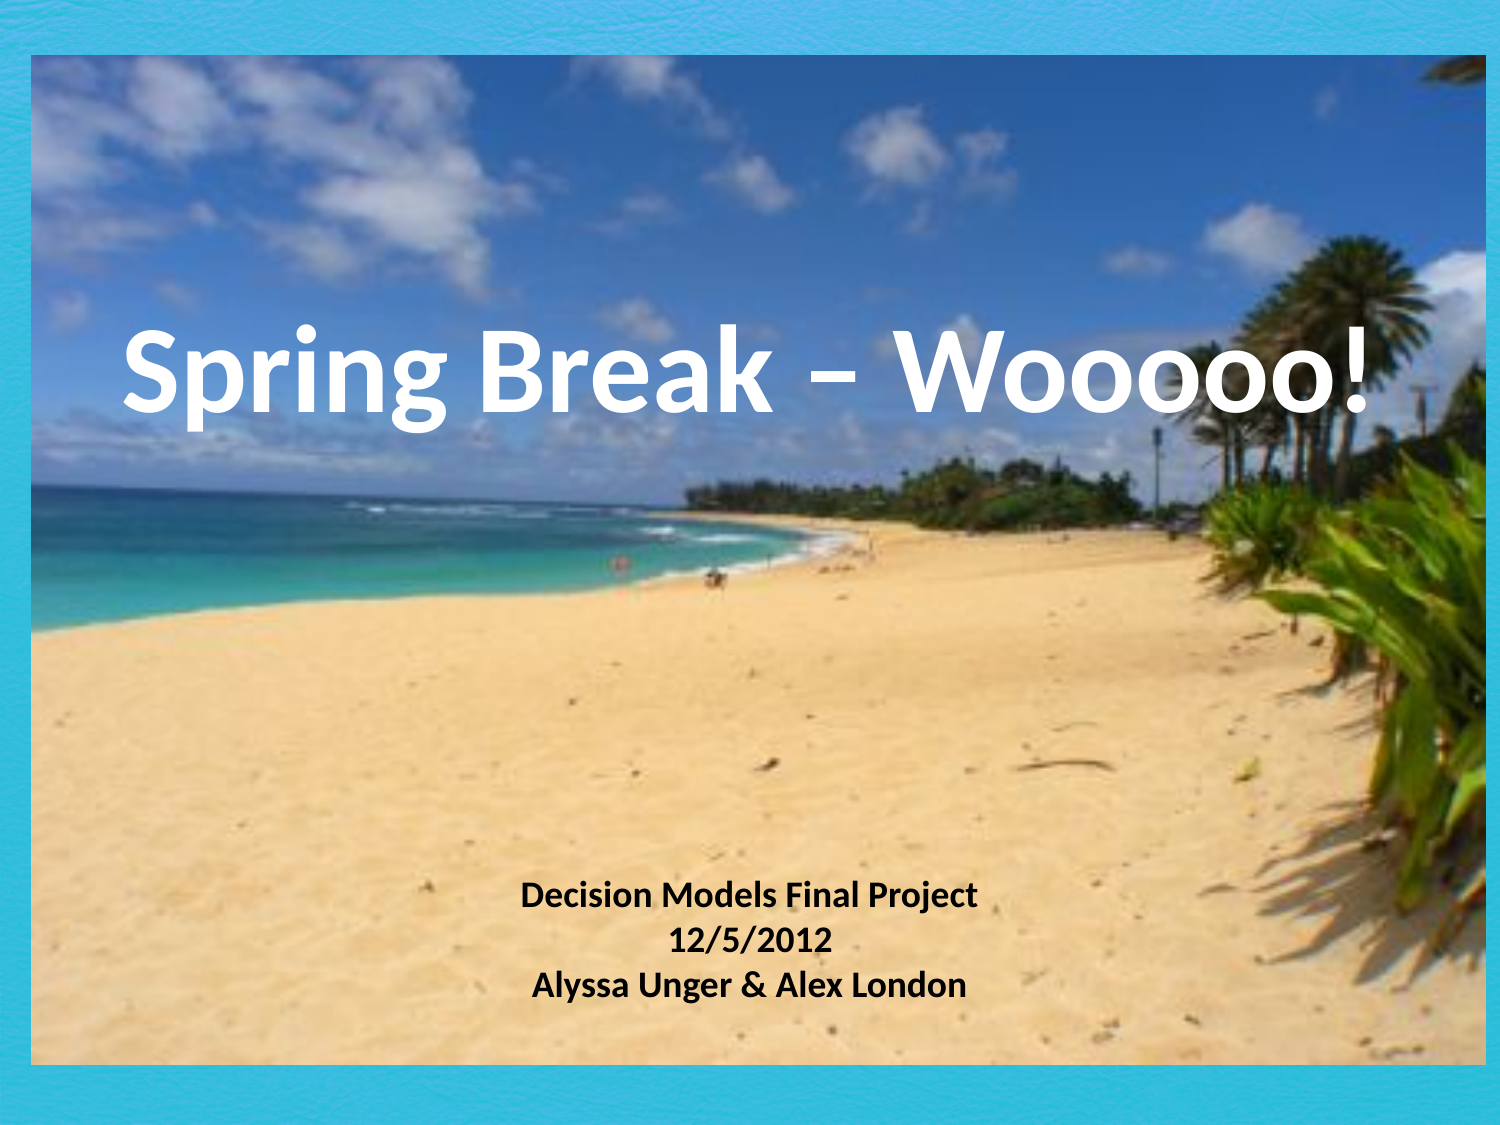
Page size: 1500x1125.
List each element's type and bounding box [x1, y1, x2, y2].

picture [30, 53, 1488, 1067]
